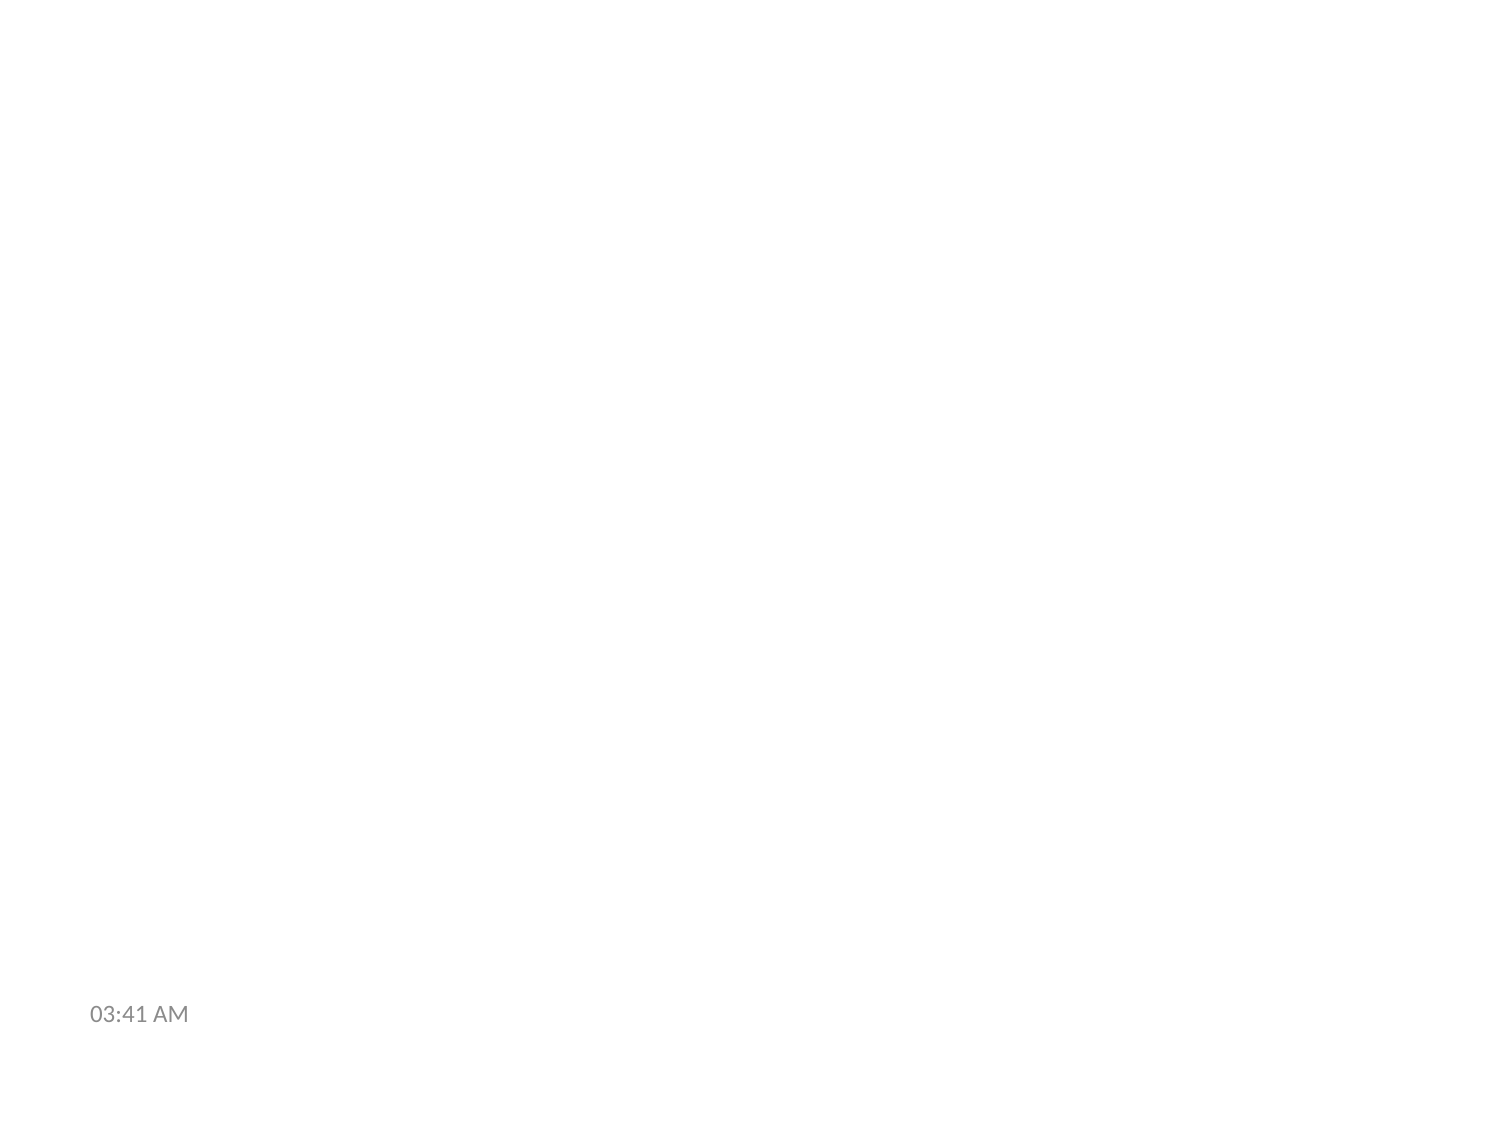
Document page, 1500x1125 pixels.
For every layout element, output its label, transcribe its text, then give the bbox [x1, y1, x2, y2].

text_box 3:35 PM [75, 982, 425, 1043]
